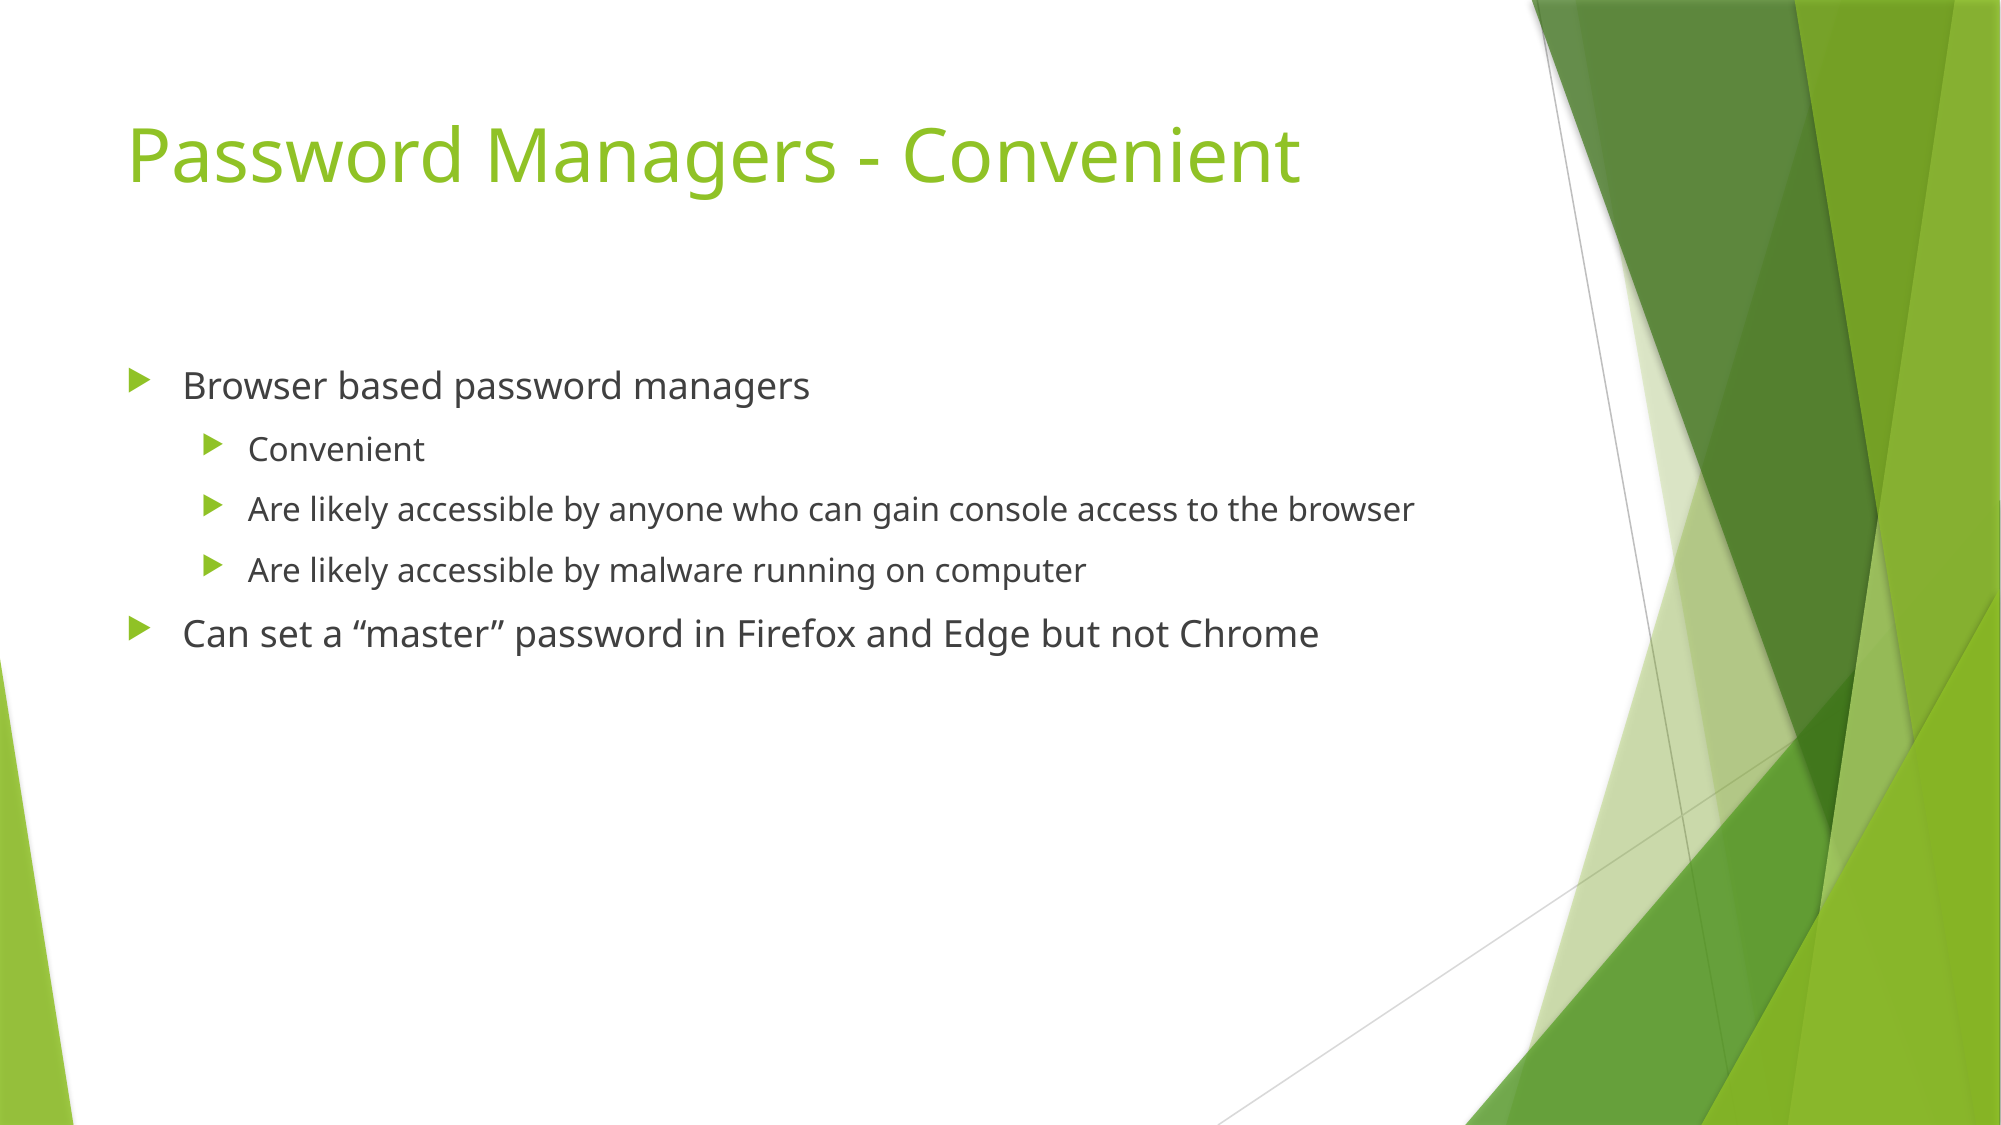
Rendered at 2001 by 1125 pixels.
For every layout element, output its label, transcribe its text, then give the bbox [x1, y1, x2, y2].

list Browser based password managers Convenient Are likely accessible by anyone who can gain console access to the browser Are likely accessible by malware running on computer Can set a “master” password in Firefox and Edge but not Chrome [111, 354, 1522, 992]
title Password Managers - Convenient [111, 99, 1522, 317]
